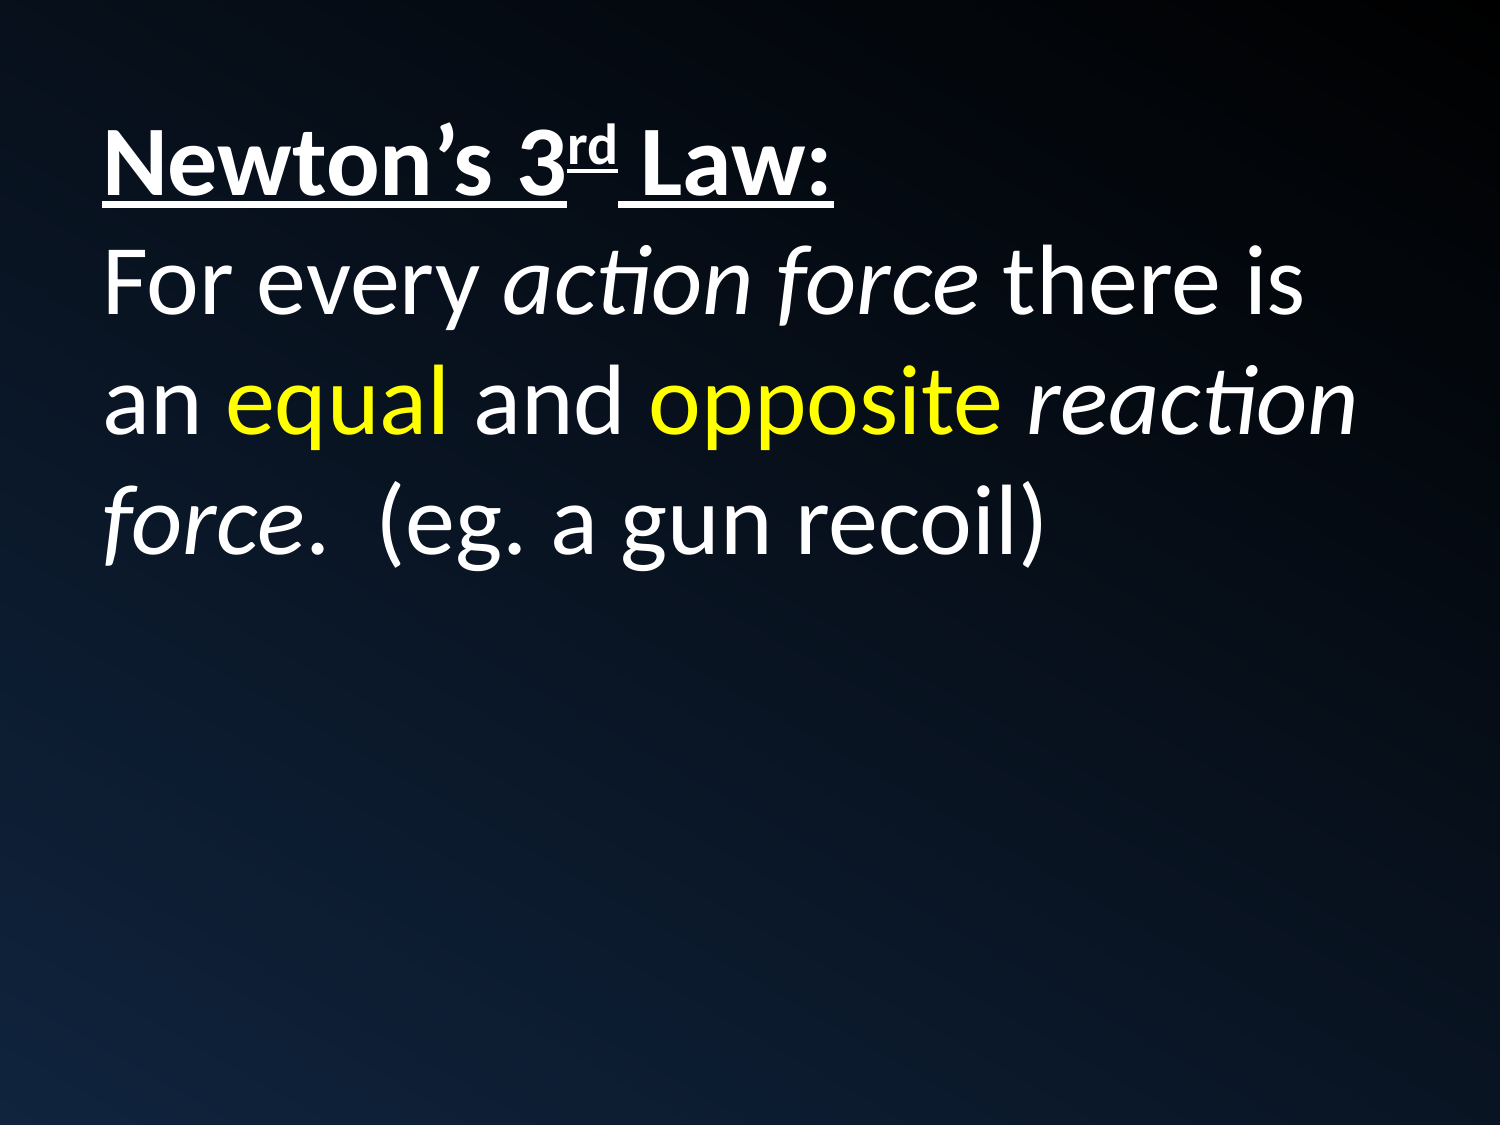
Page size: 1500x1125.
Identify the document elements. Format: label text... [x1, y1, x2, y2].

text_box Newton’s 3rd Law: For every action force there is an equal and opposite reaction force. (eg. a gun recoil) [87, 87, 1425, 583]
